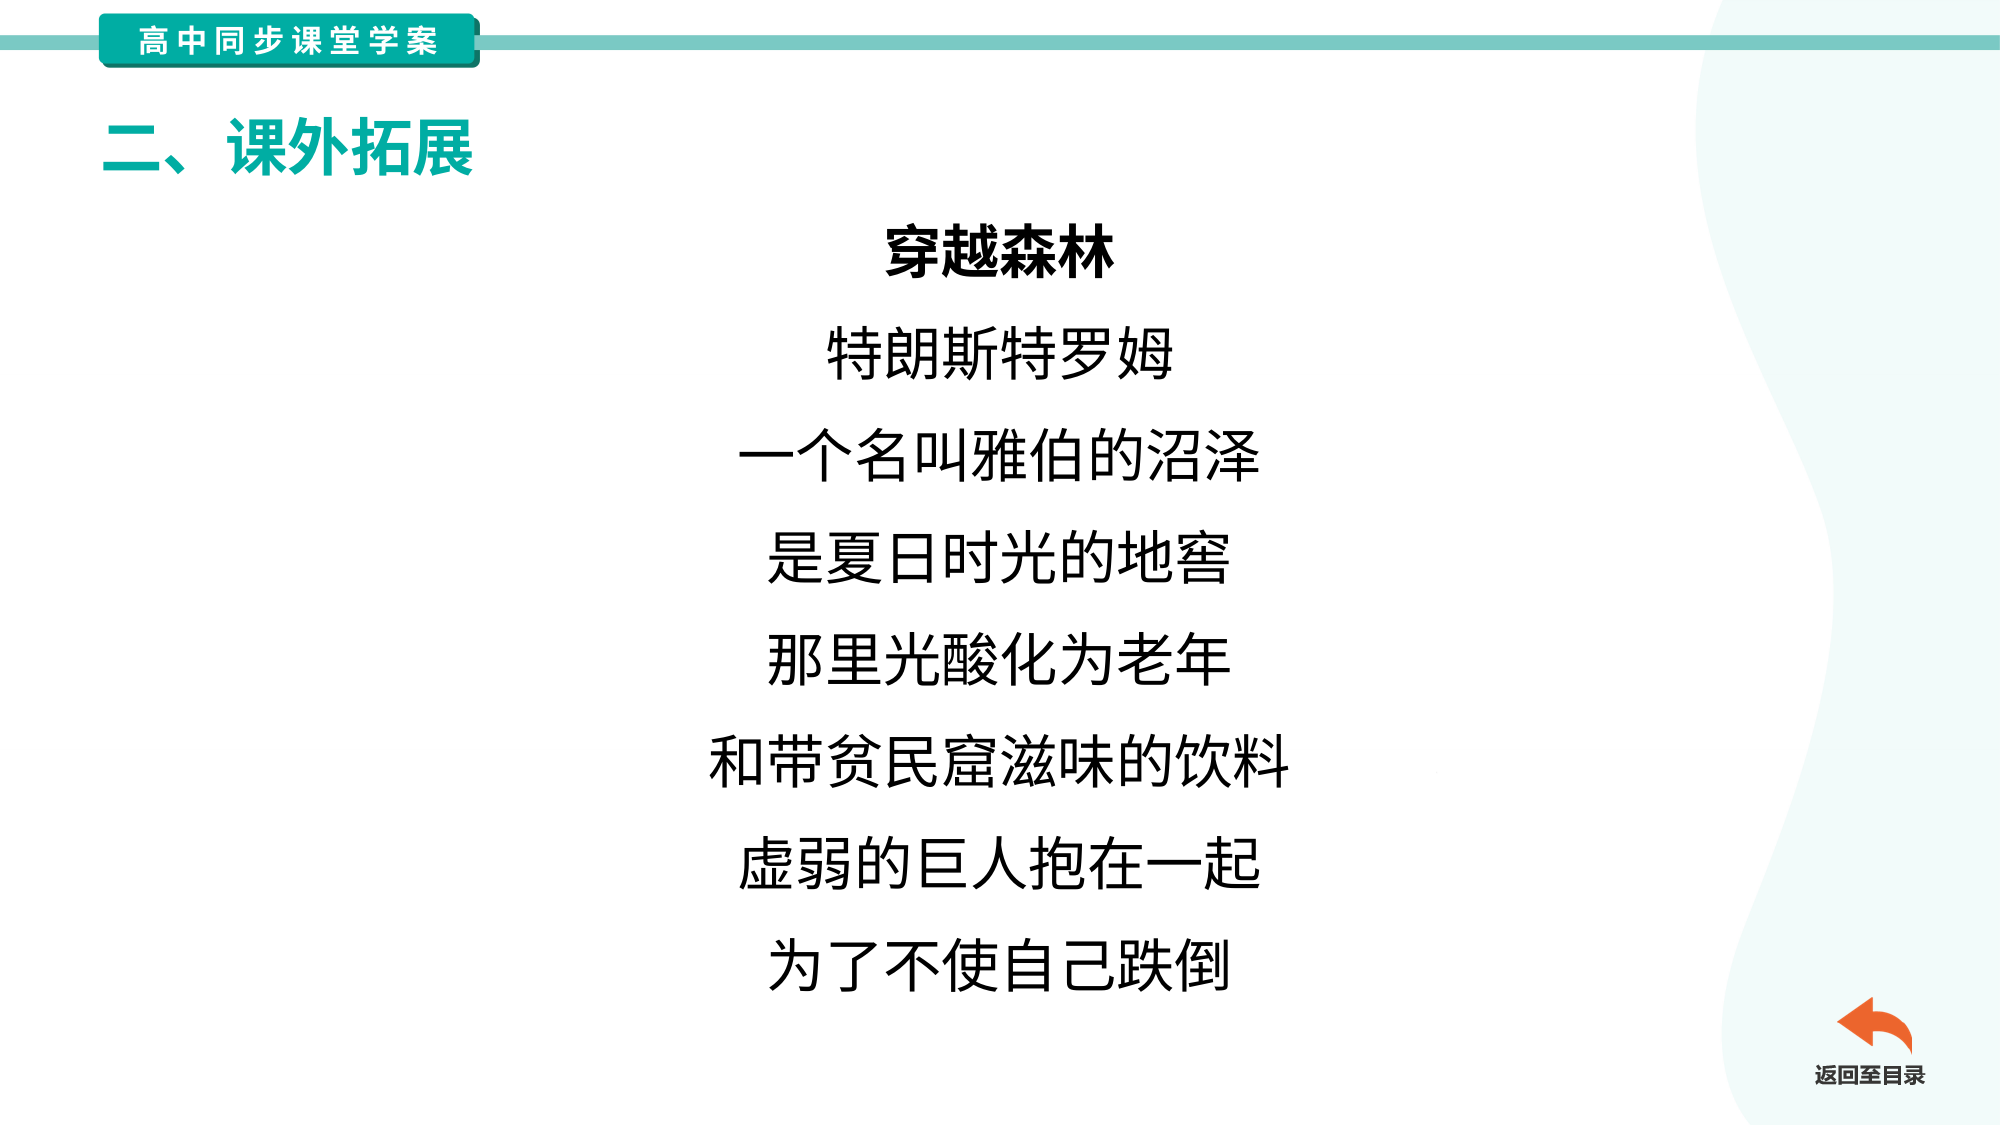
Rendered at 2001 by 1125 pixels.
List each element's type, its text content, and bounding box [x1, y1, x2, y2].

text_box 二、课外拓展 [100, 76, 1899, 182]
picture [0, 0, 2000, 1125]
text_box 穿越森林 特朗斯特罗姆 一个名叫雅伯的沼泽 是夏日时光的地窖 那里光酸化为老年 和带贫民窟滋味的饮料 虚弱的巨人抱在一起 为了不使自己跌倒 [100, 182, 1899, 1000]
